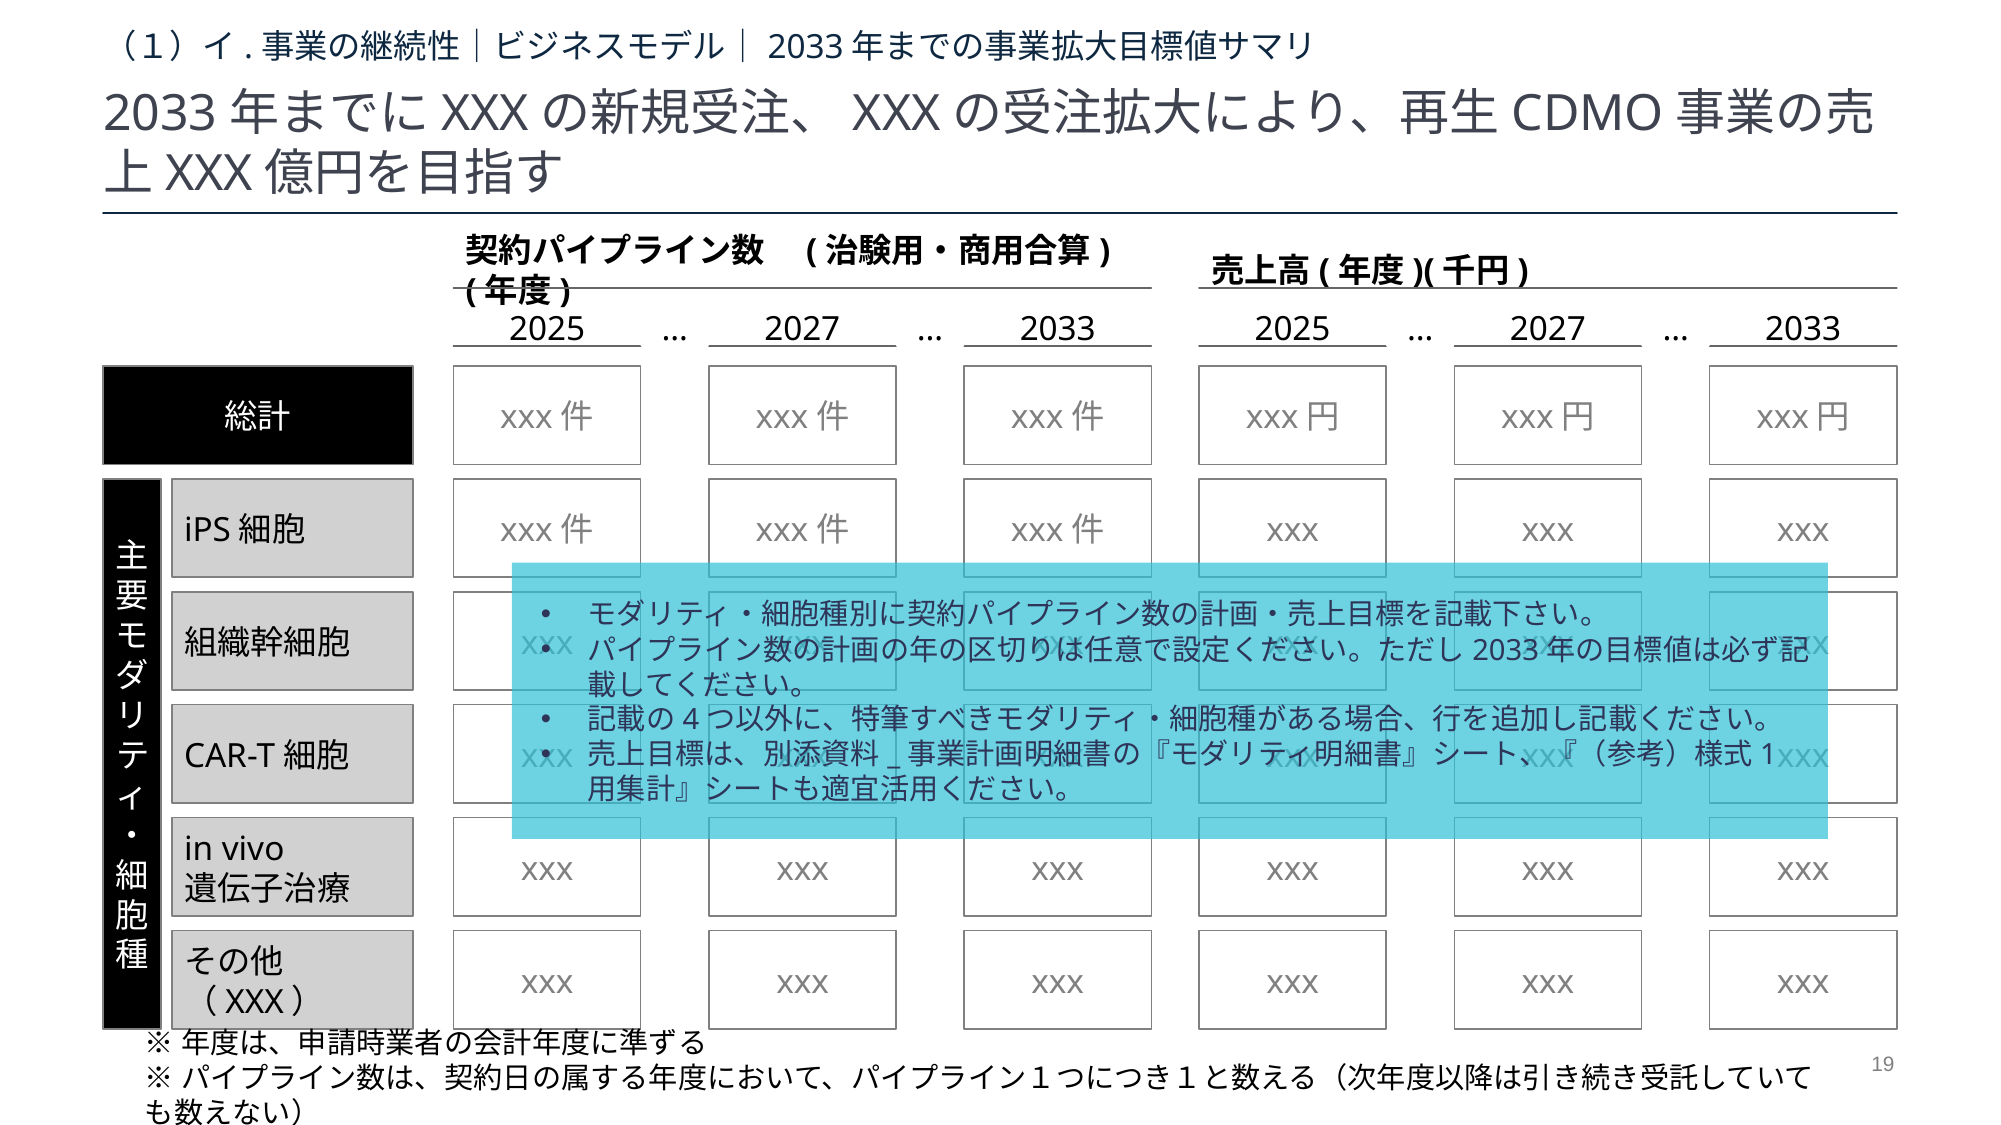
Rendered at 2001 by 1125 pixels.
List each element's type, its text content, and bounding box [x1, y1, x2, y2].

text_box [1198, 307, 1387, 347]
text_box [1709, 307, 1898, 347]
text_box 総計 [102, 365, 414, 465]
text_box xxx件 [708, 478, 897, 562]
text_box 主要モダリティ・細胞種 [102, 478, 162, 1030]
text_box モダリティ・細胞種別に契約パイプライン数の計画・売上目標を記載下さい。 パイプライン数の計画の年の区切りは任意で設定ください。ただし2033年の目標値は必ず記載してください。 記載の4つ以外に、特筆すべきモダリティ・細胞種がある場合、行を追加し記載ください。 売上目標は、別添資料_事業計画明細書の『モダリティ明細書』シート、『（参考）様式1用集計』シートも適宜活用ください。 [511, 562, 1829, 840]
text_box xxx件 [453, 478, 642, 578]
text_box xxx [1453, 478, 1642, 562]
text_box xxx [1198, 840, 1387, 917]
text_box … [1387, 307, 1454, 347]
text_box xxx円 [1453, 365, 1642, 465]
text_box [1198, 249, 1898, 289]
text_box … [897, 307, 963, 347]
text_box xxx円 [1198, 365, 1387, 465]
text_box xxx [1453, 840, 1642, 917]
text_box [963, 307, 1152, 347]
text_box xxx [1198, 478, 1387, 562]
text_box xxx [1709, 817, 1898, 917]
text_box xxx [1829, 591, 1898, 691]
title （１）イ.事業の継続性｜ビジネスモデル｜2033年までの事業拡大目標値サマリ [103, 29, 1897, 66]
text_box CAR-T細胞 [171, 704, 414, 804]
text_box xxx円 [1709, 365, 1898, 465]
text_box xxx件 [963, 365, 1152, 465]
text_box xxx件 [708, 365, 897, 465]
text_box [708, 307, 897, 347]
text_box iPS細胞 [171, 478, 414, 578]
text_box xxx件 [963, 478, 1152, 562]
text_box xxx [453, 930, 642, 1030]
text_box … [1642, 307, 1709, 347]
text_box xxx [453, 704, 511, 804]
text_box xxx [1198, 930, 1387, 1030]
text_box xxx [1453, 930, 1642, 1030]
text_box ※年度は、申請時業者の会計年度に準ずる ※パイプライン数は、契約日の属する年度において、パイプライン１つにつき１と数える（次年度以降は引き続き受託していても数えない） [129, 1047, 1841, 1107]
text_box xxx [453, 591, 511, 691]
text_box xxx件 [453, 365, 642, 465]
text_box xxx [708, 930, 897, 1030]
text_box xxx [1709, 478, 1898, 578]
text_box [1454, 307, 1642, 347]
text_box xxx [963, 930, 1152, 1030]
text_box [453, 307, 641, 347]
text_box xxx [1709, 930, 1898, 1030]
text_box その他（XXX） [171, 930, 414, 1030]
text_box xxx [963, 840, 1152, 917]
list 2033年までにXXXの新規受注、XXXの受注拡大により、再生CDMO事業の売上XXX億円を目指す [103, 80, 1897, 204]
text_box 組織幹細胞 [171, 591, 414, 691]
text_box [453, 249, 1152, 289]
text_box in vivo 遺伝子治療 [171, 817, 414, 917]
text_box … [641, 307, 708, 347]
text_box xxx [708, 840, 897, 917]
text_box xxx [1829, 704, 1898, 804]
text_box xxx [453, 817, 642, 917]
